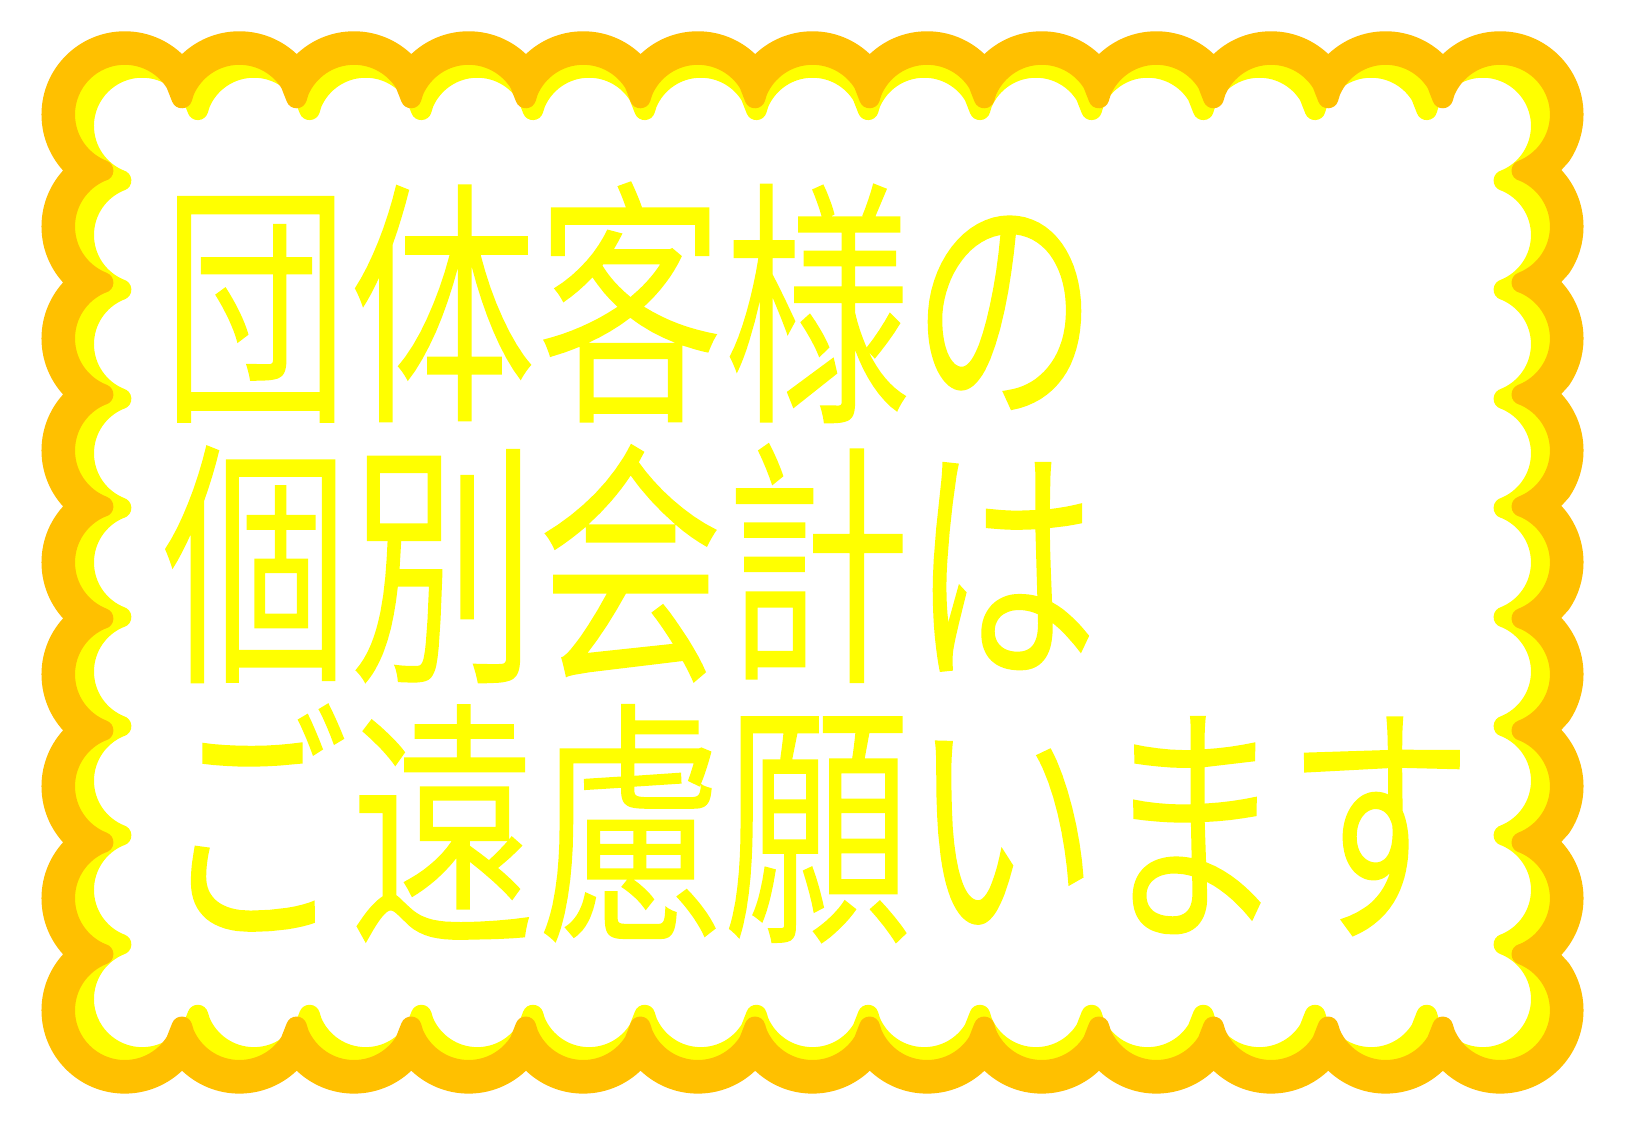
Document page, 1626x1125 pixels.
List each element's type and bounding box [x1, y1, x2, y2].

text_box [1341, 57, 1438, 112]
text_box [526, 57, 636, 112]
text_box [1458, 57, 1556, 1068]
text_box [300, 1013, 401, 1068]
text_box [987, 57, 1098, 112]
text_box [527, 1013, 636, 1068]
text_box [414, 57, 519, 112]
text_box [49, 39, 1576, 1086]
text_box [1105, 1013, 1211, 1068]
text_box [187, 1013, 284, 1068]
text_box [414, 1013, 519, 1068]
text_box [1224, 1013, 1324, 1068]
text_box [69, 57, 167, 1068]
text_box [1341, 1013, 1438, 1068]
text_box [187, 57, 284, 112]
text_box [1105, 57, 1211, 112]
text_box [1223, 57, 1324, 112]
text_box [638, 57, 987, 112]
text_box [638, 1013, 987, 1068]
text_box [300, 57, 402, 112]
text_box [987, 1013, 1098, 1068]
